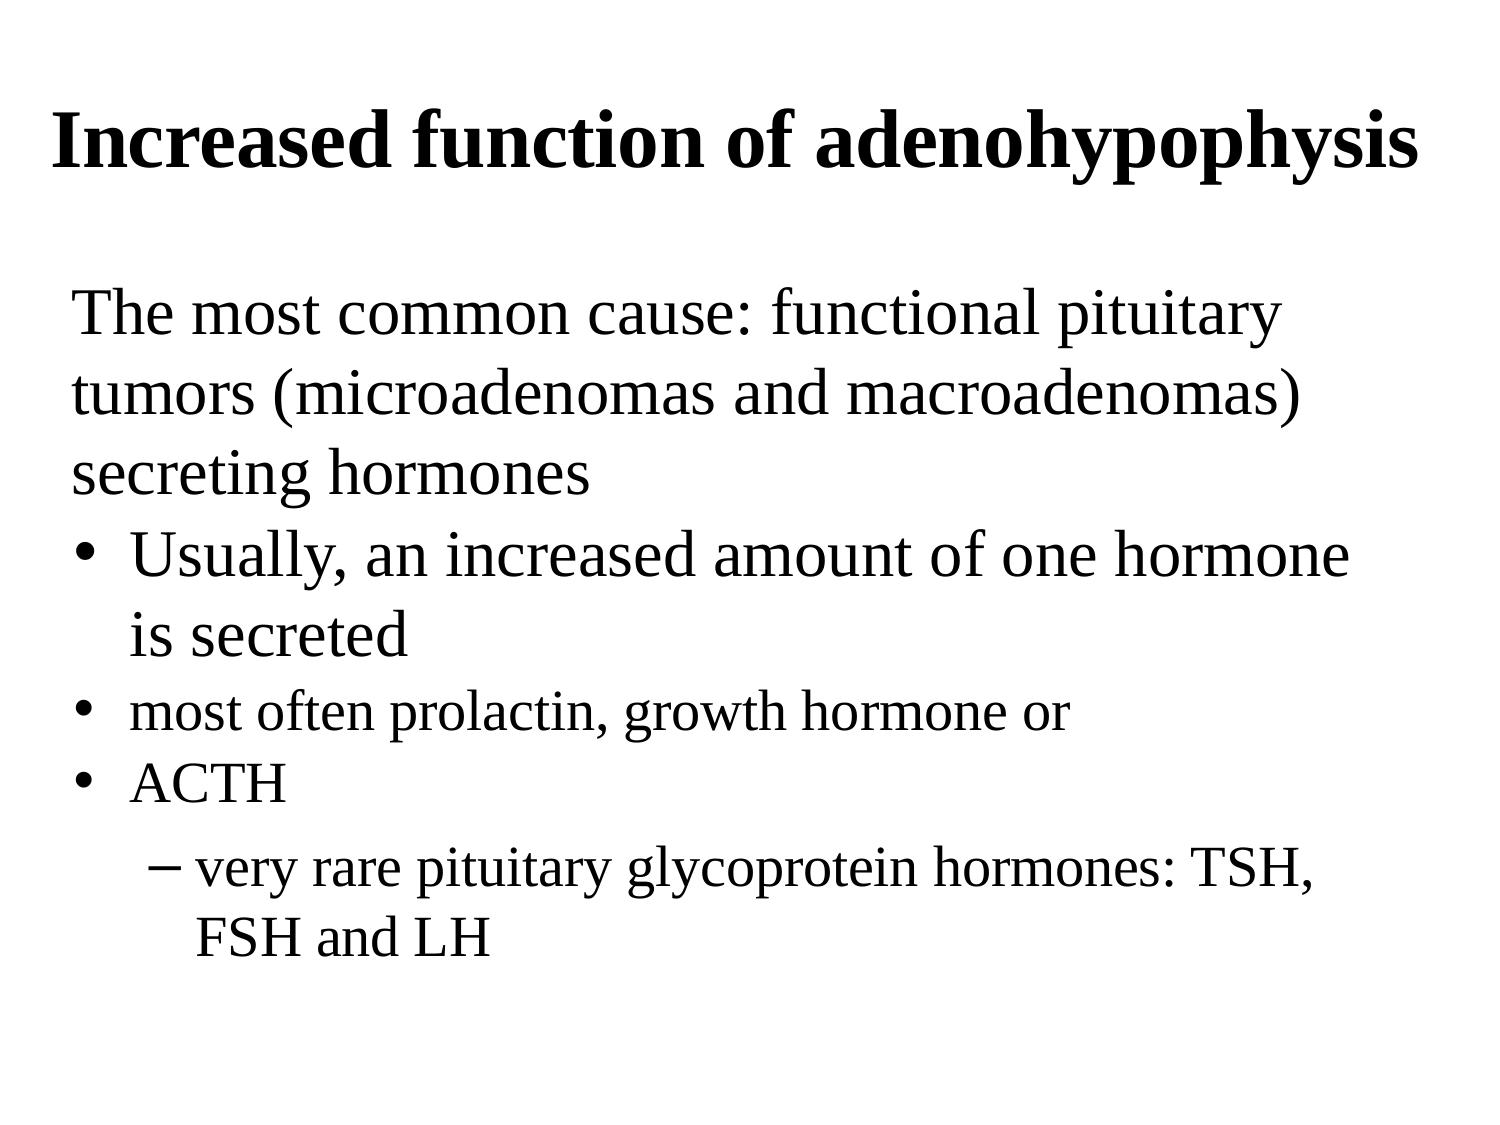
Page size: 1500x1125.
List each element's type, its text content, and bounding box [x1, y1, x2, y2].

title Increased function of adenohypophysis [50, 81, 1434, 287]
text_box The most common cause: functional pituitary tumors (microadenomas and macroadenomas) secreting hormones Usually, an increased amount of one hormone is secreted most often prolactin, growth hormone or ACTH very rare pituitary glycoprotein hormones: TSH, FSH and LH [71, 265, 1361, 969]
